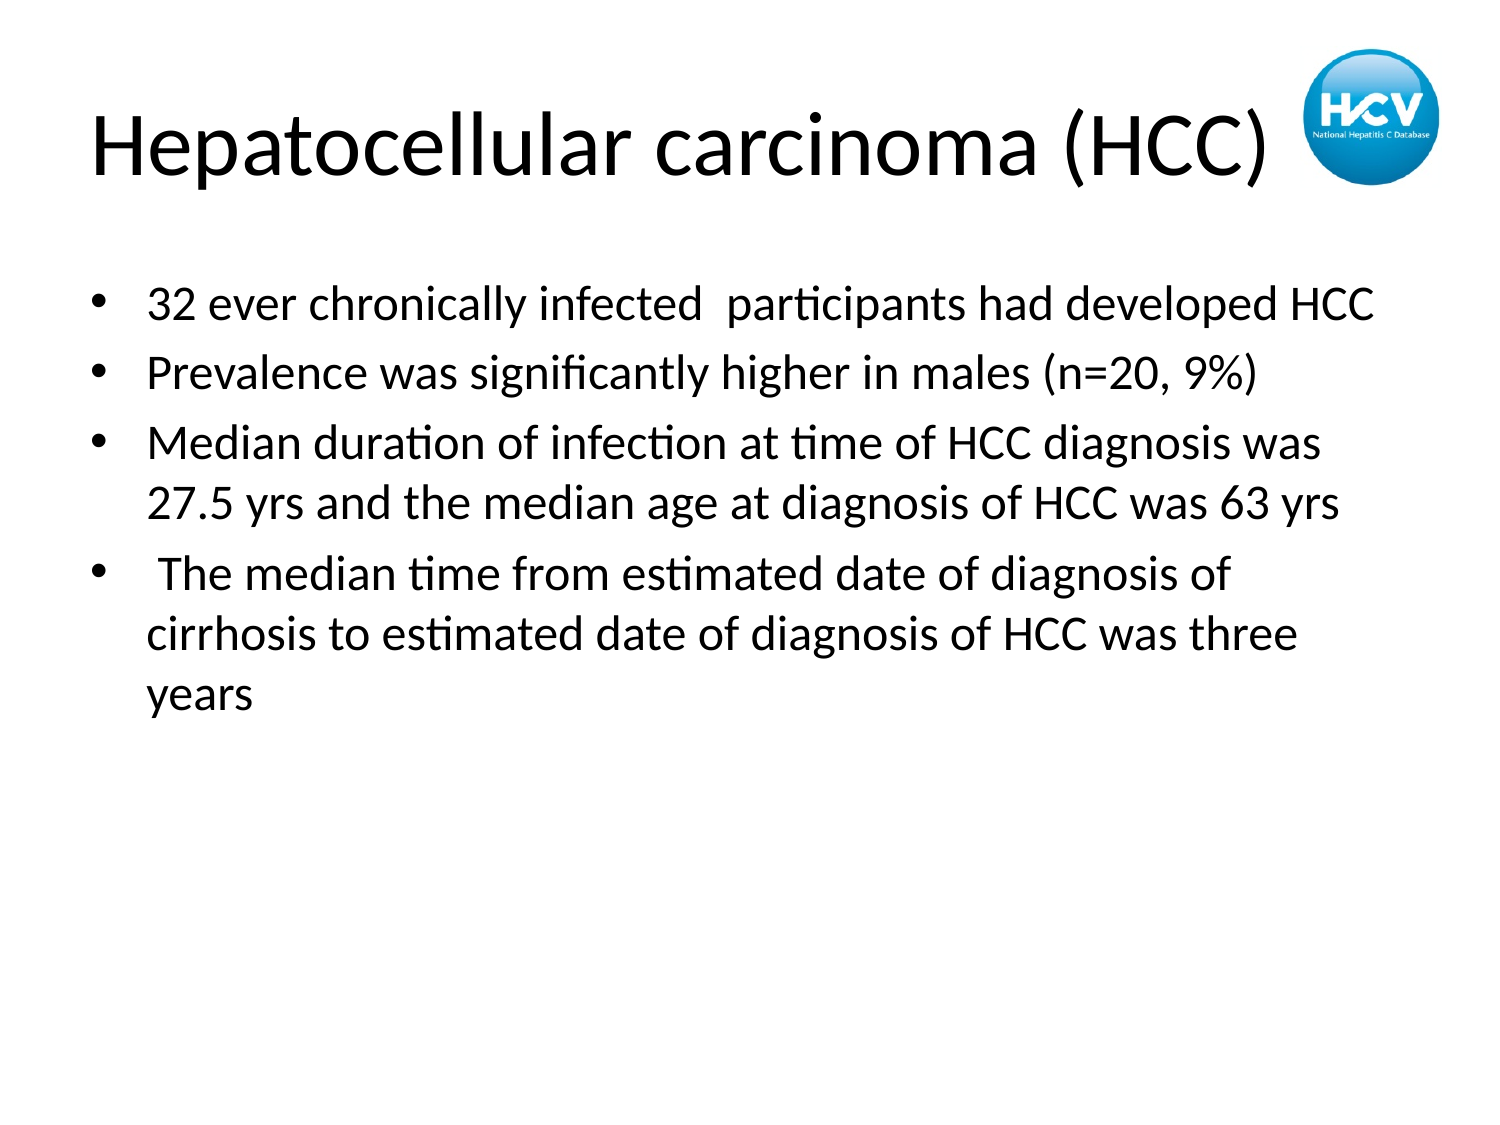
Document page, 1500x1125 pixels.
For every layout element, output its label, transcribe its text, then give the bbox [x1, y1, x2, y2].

list 32 ever chronically infected participants had developed HCC Prevalence was significantly higher in males (n=20, 9%) Median duration of infection at time of HCC diagnosis was 27.5 yrs and the median age at diagnosis of HCC was 63 yrs The median time from estimated date of diagnosis of cirrhosis to estimated date of diagnosis of HCC was three years [75, 262, 1425, 1005]
title Hepatocellular carcinoma (HCC) [75, 45, 1425, 233]
picture [1300, 46, 1442, 188]
